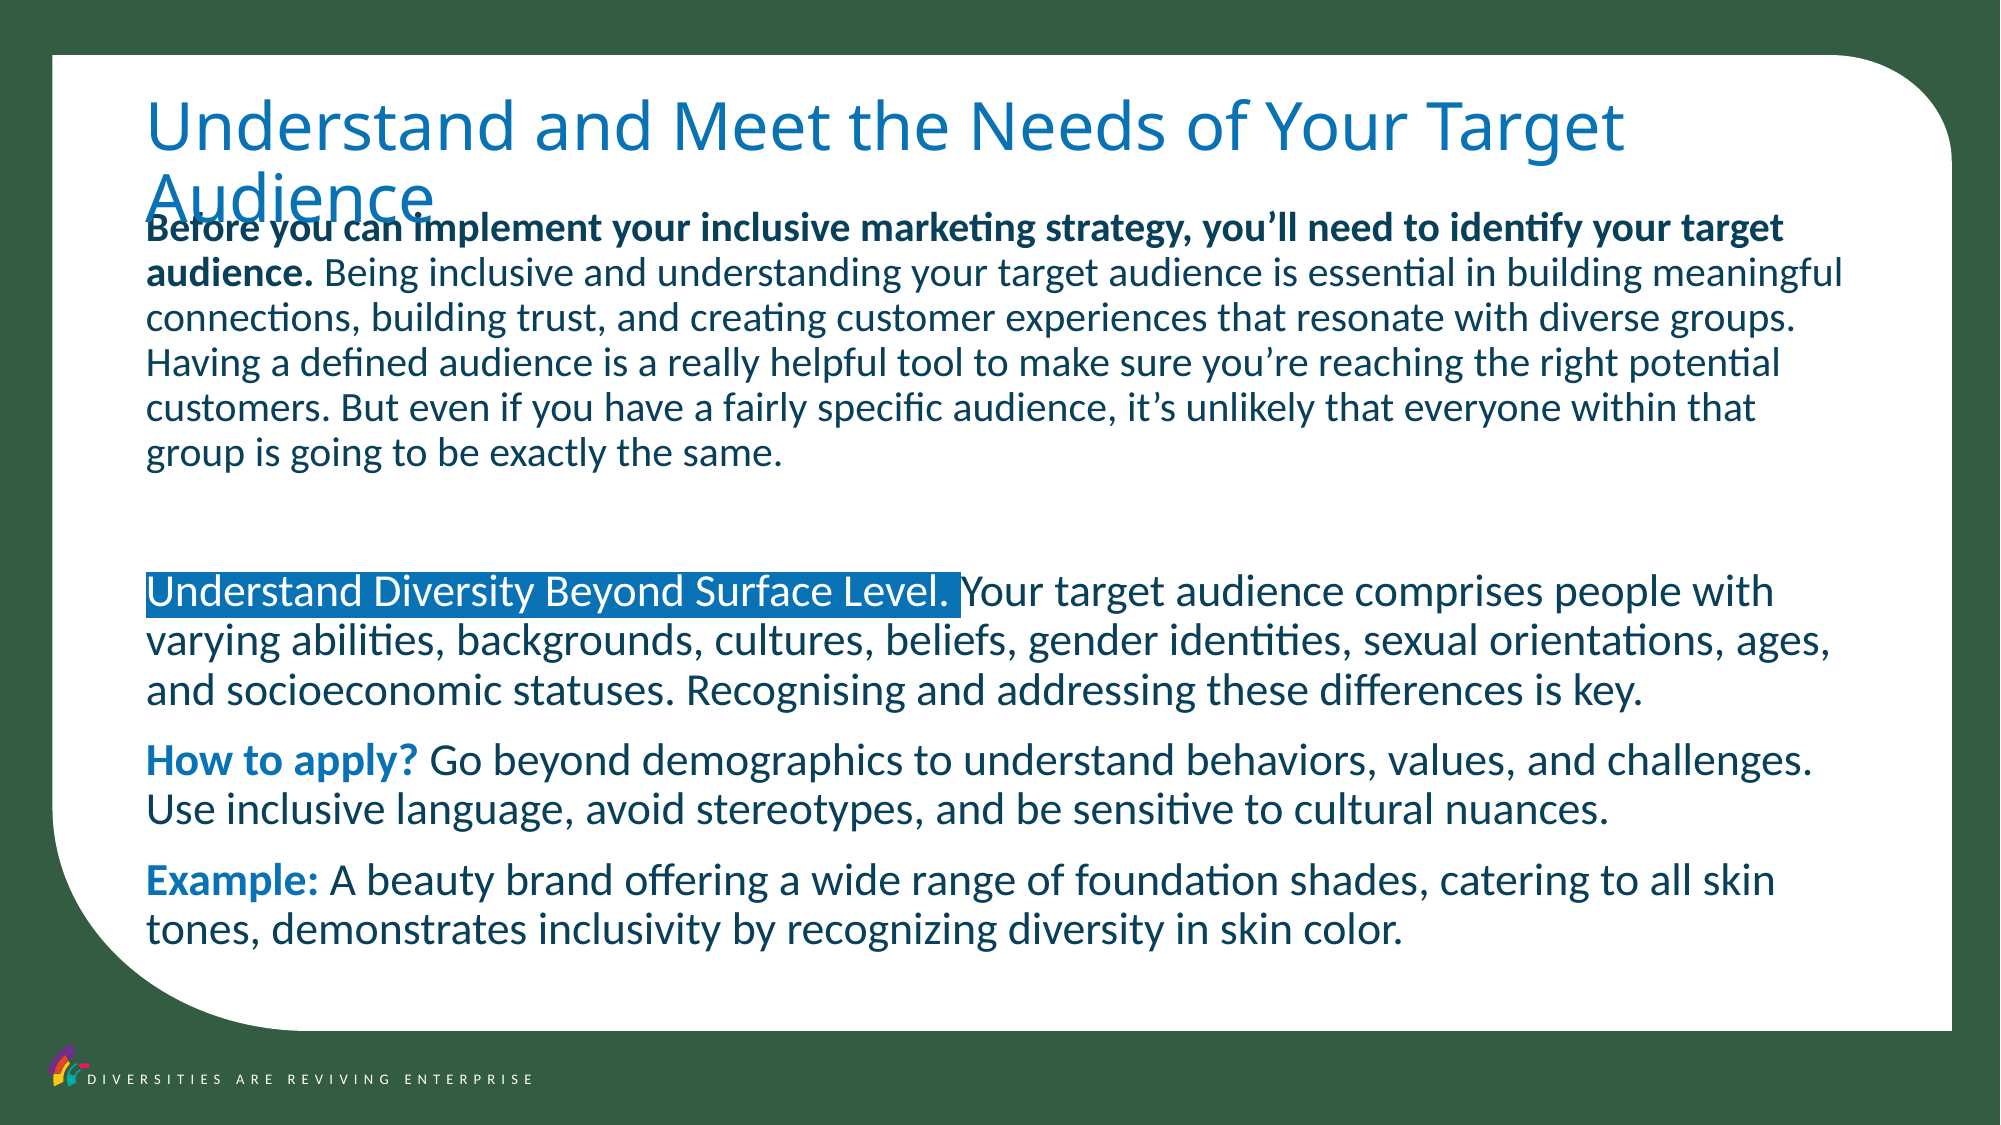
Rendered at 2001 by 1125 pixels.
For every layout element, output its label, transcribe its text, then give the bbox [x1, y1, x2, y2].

list Understand and Meet the Needs of Your Target Audience [130, 85, 1869, 218]
list Before you can implement your inclusive marketing strategy, you’ll need to identify your target audience. Being inclusive and understanding your target audience is essential in building meaningful connections, building trust, and creating customer experiences that resonate with diverse groups. Having a defined audience is a really helpful tool to make sure you’re reaching the right potential customers. But even if you have a fairly specific audience, it’s unlikely that everyone within that group is going to be exactly the same. Understand Diversity Beyond Surface Level. Your target audience comprises people with varying abilities, backgrounds, cultures, beliefs, gender identities, sexual orientations, ages, and socioeconomic statuses. Recognising and addressing these differences is key. How to apply? Go beyond demographics to understand behaviors, values, and challenges. Use inclusive language, avoid stereotypes, and be sensitive to cultural nuances. Example: A beauty brand offering a wide range of foundation shades, catering to all skin tones, demonstrates inclusivity by recognizing diversity in skin color. [130, 218, 1869, 830]
